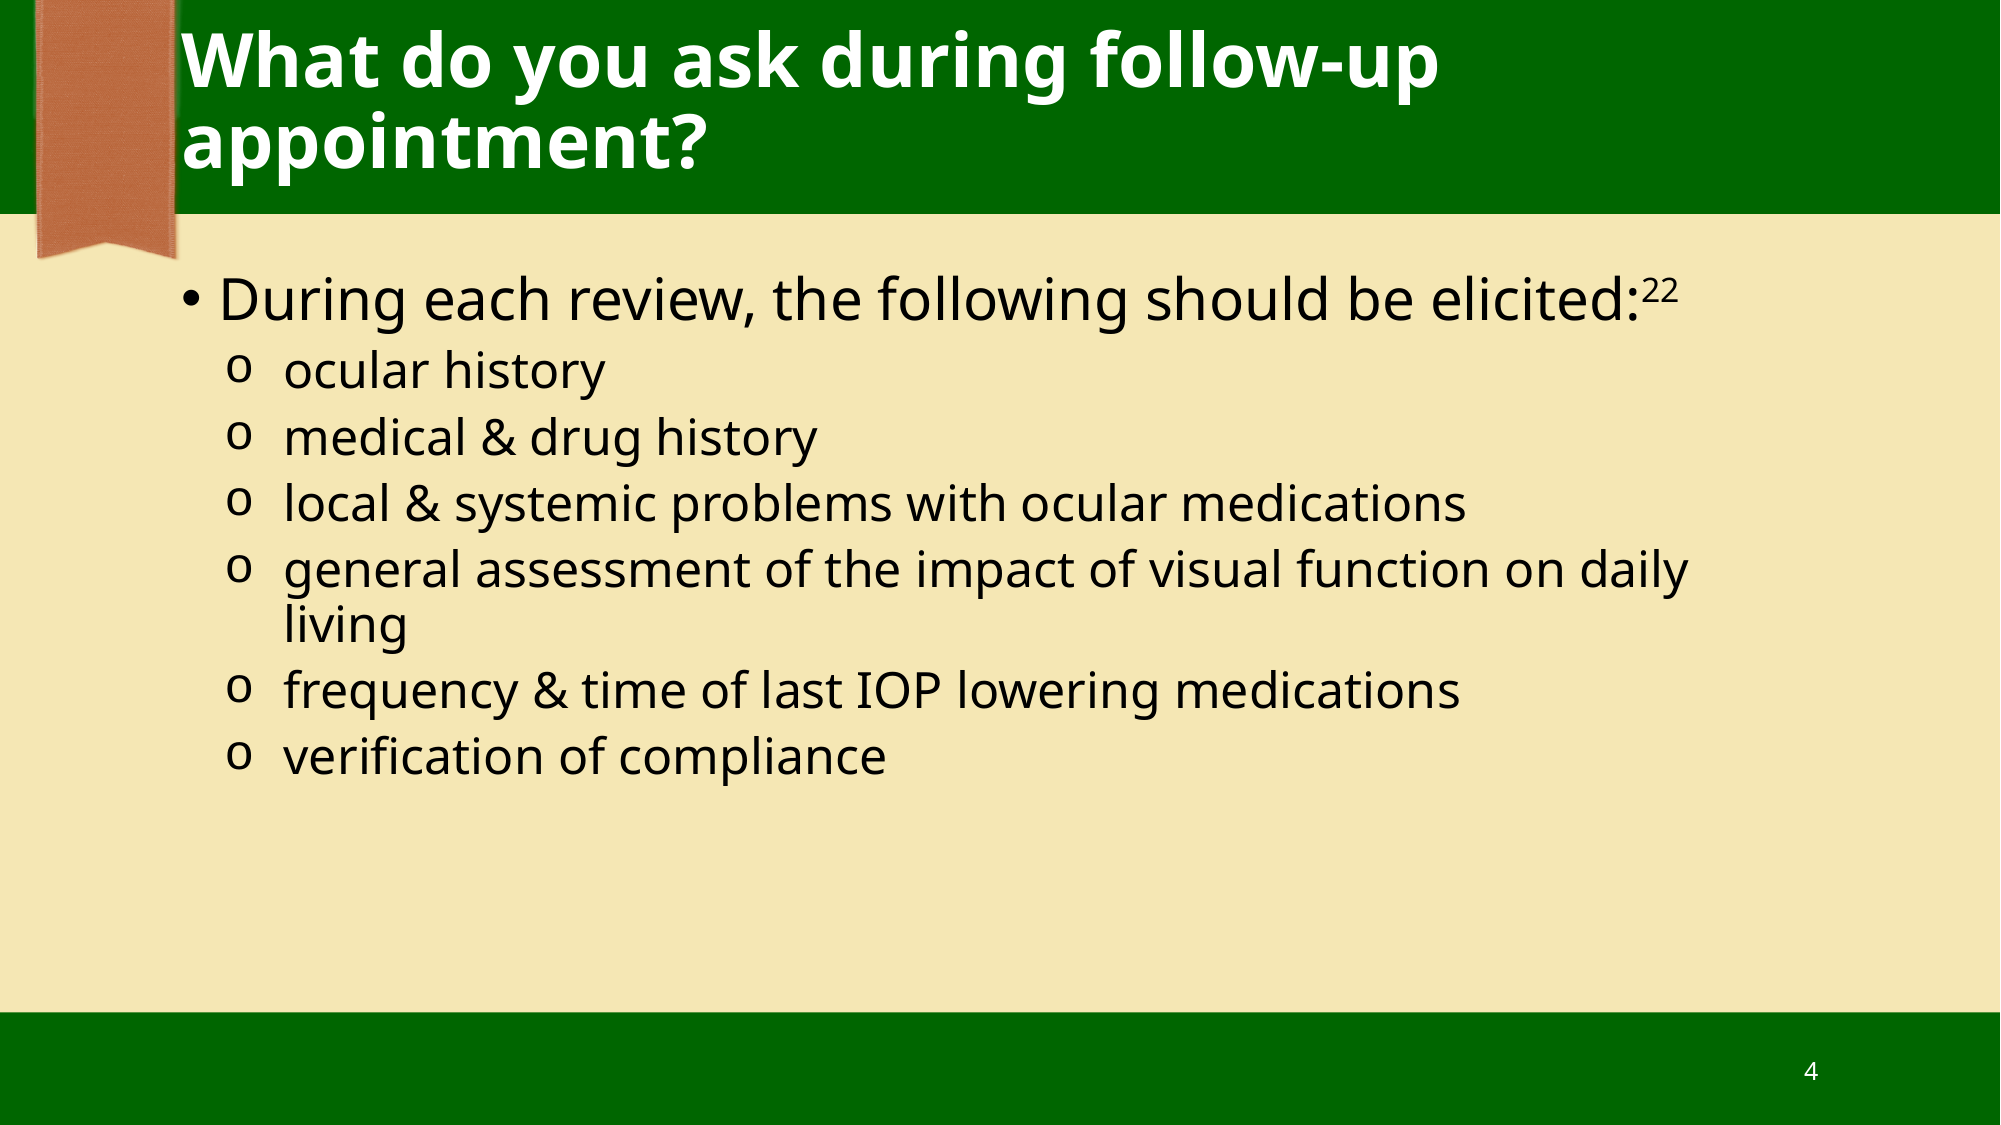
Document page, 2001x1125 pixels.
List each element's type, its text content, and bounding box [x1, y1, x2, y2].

list During each review, the following should be elicited:22 ocular history medical & drug history local & systemic problems with ocular medications general assessment of the impact of visual function on daily living frequency & time of last IOP lowering medications verification of compliance [181, 262, 1819, 1013]
title What do you ask during follow-up appointment? [181, 12, 1819, 193]
slide_number 4 [1518, 1042, 1819, 1103]
